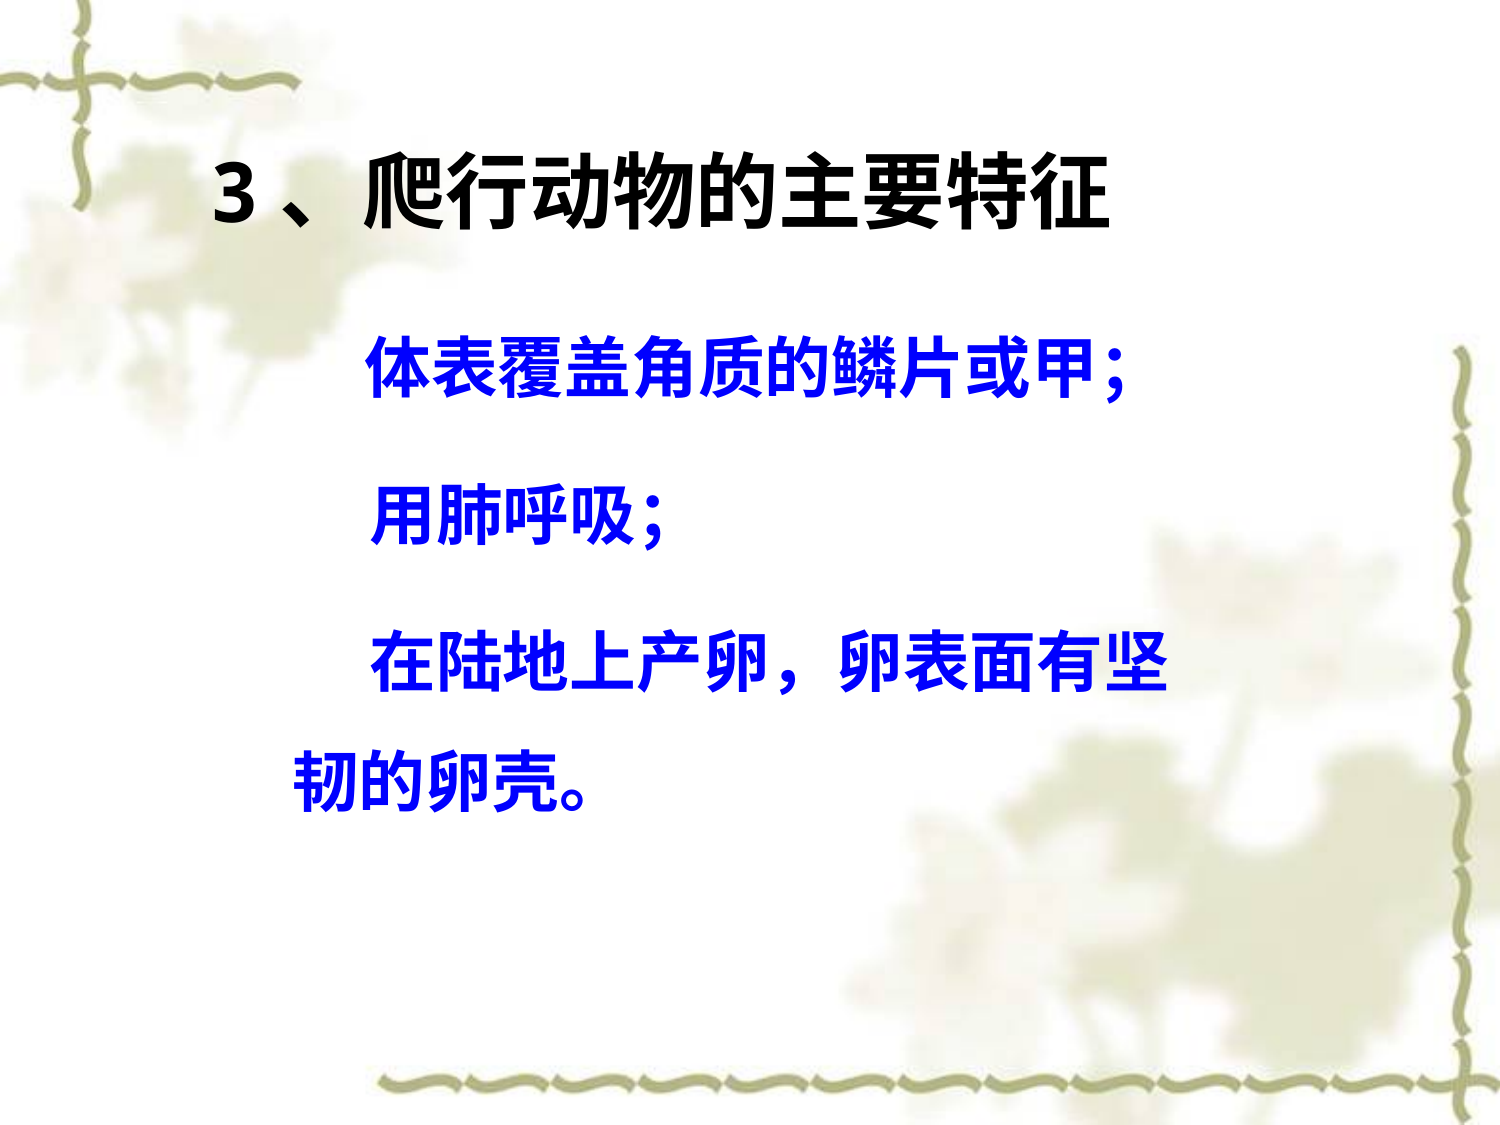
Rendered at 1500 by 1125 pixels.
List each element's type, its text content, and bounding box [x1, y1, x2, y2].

text_box 3、爬行动物的主要特征 [194, 101, 1430, 247]
picture [0, 0, 1500, 1125]
text_box 体表覆盖角质的鳞片或甲； 用肺呼吸； 在陆地上产卵，卵表面有坚韧的卵壳。 [277, 278, 1235, 827]
